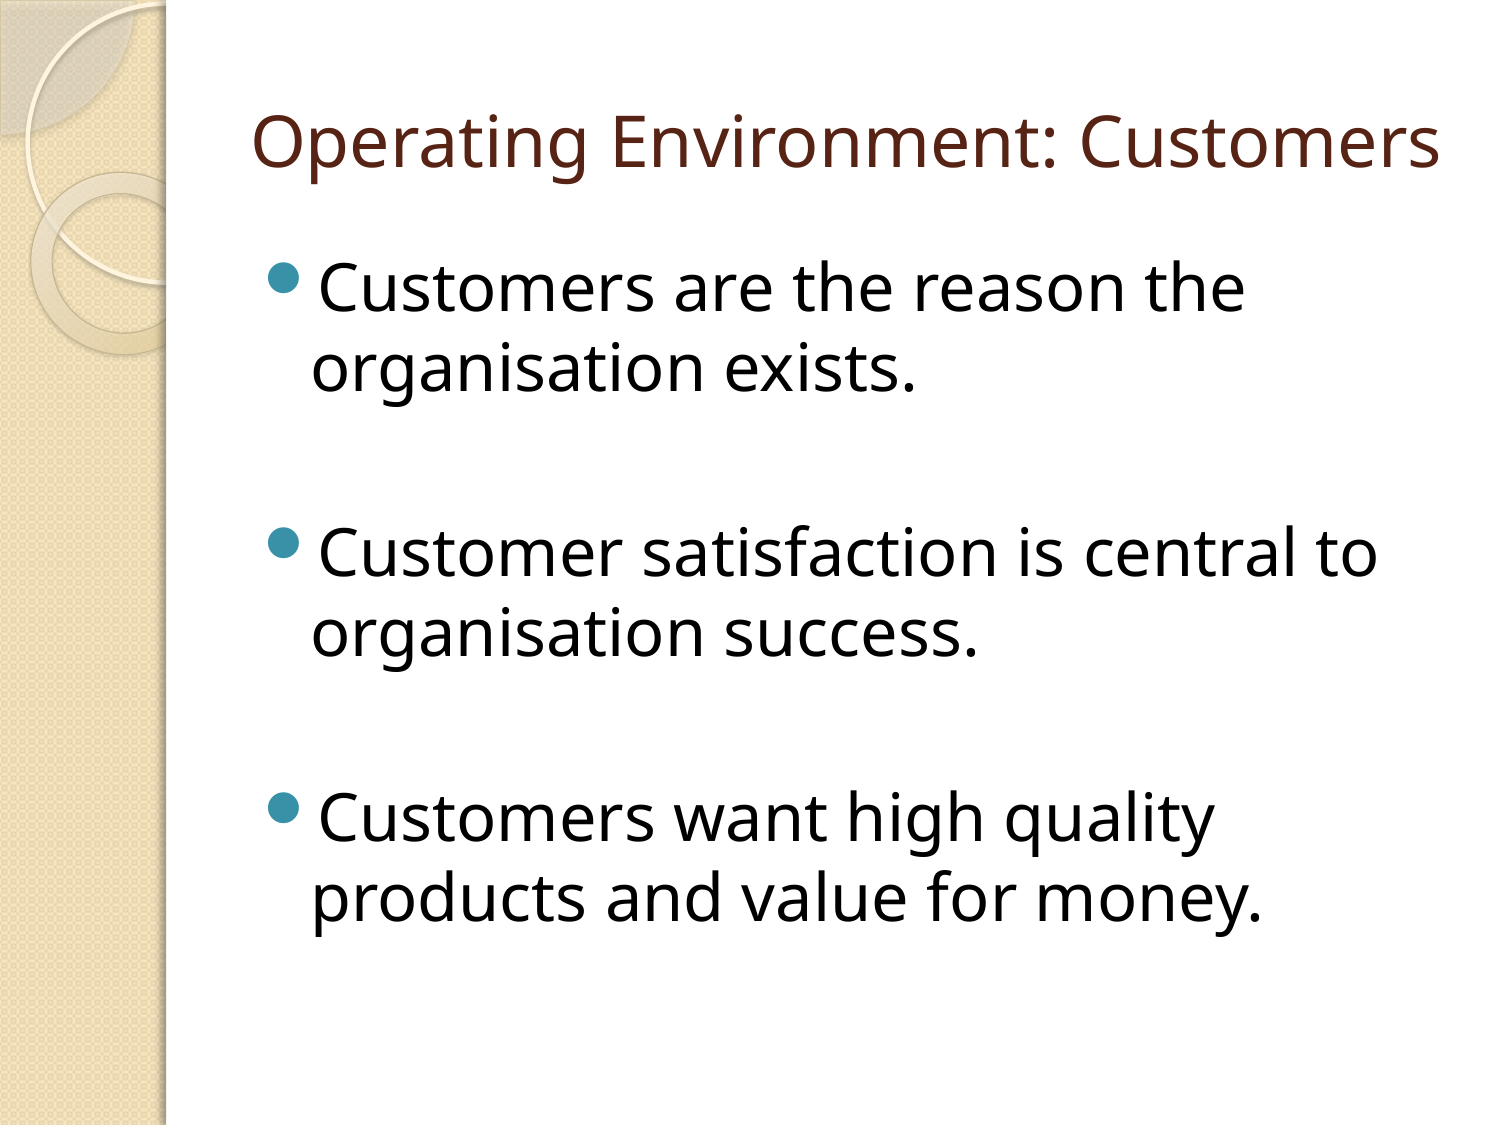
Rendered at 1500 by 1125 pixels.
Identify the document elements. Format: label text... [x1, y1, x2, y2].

title Operating Environment: Customers [235, 45, 1466, 233]
list Customers are the reason the organisation exists. Customer satisfaction is central to organisation success. Customers want high quality products and value for money. [235, 237, 1466, 1025]
